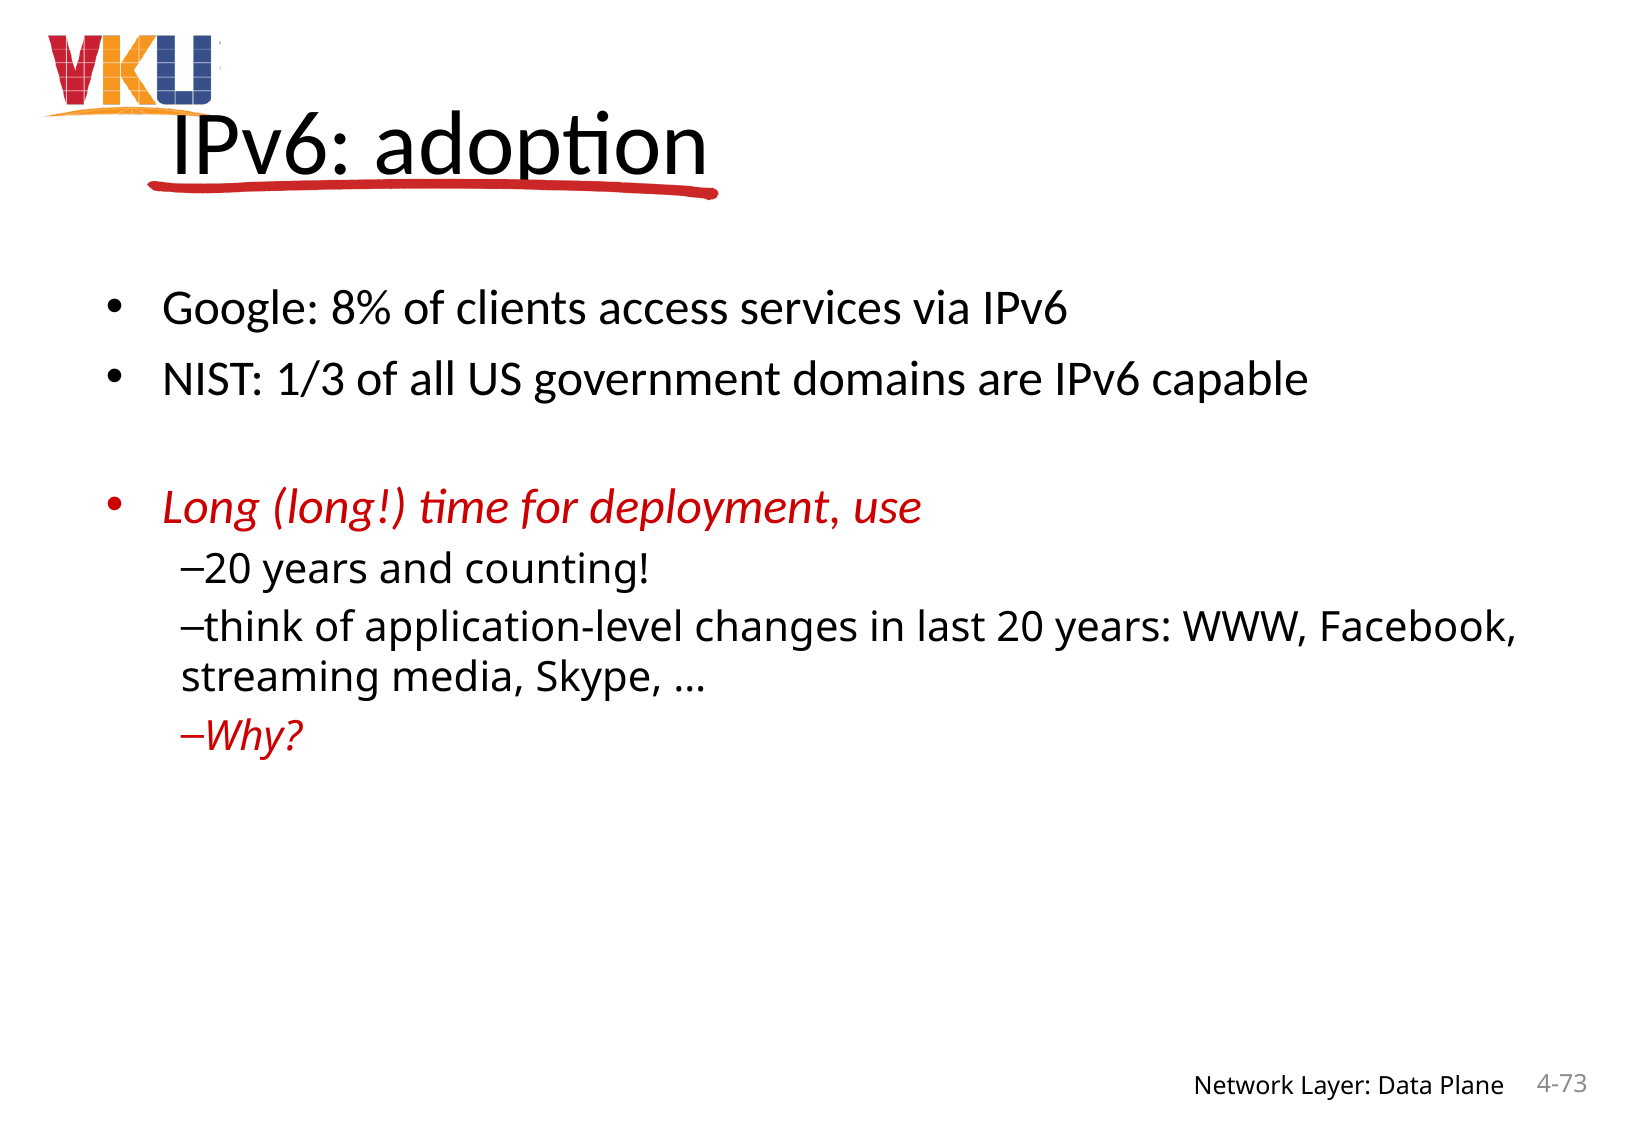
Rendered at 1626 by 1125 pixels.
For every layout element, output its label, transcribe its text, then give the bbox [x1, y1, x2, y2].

slide_number 4-73 [1502, 1062, 1603, 1107]
title IPv6: adoption [121, 69, 760, 207]
list Google: 8% of clients access services via IPv6 NIST: 1/3 of all US government domains are IPv6 capable Long (long!) time for deployment, use 20 years and counting! think of application-level changes in last 20 years: WWW, Facebook, streaming media, Skype, … Why? [90, 267, 1550, 1068]
picture [32, 21, 228, 129]
picture [143, 172, 725, 206]
footer Network Layer: Data Plane [1132, 1062, 1502, 1102]
